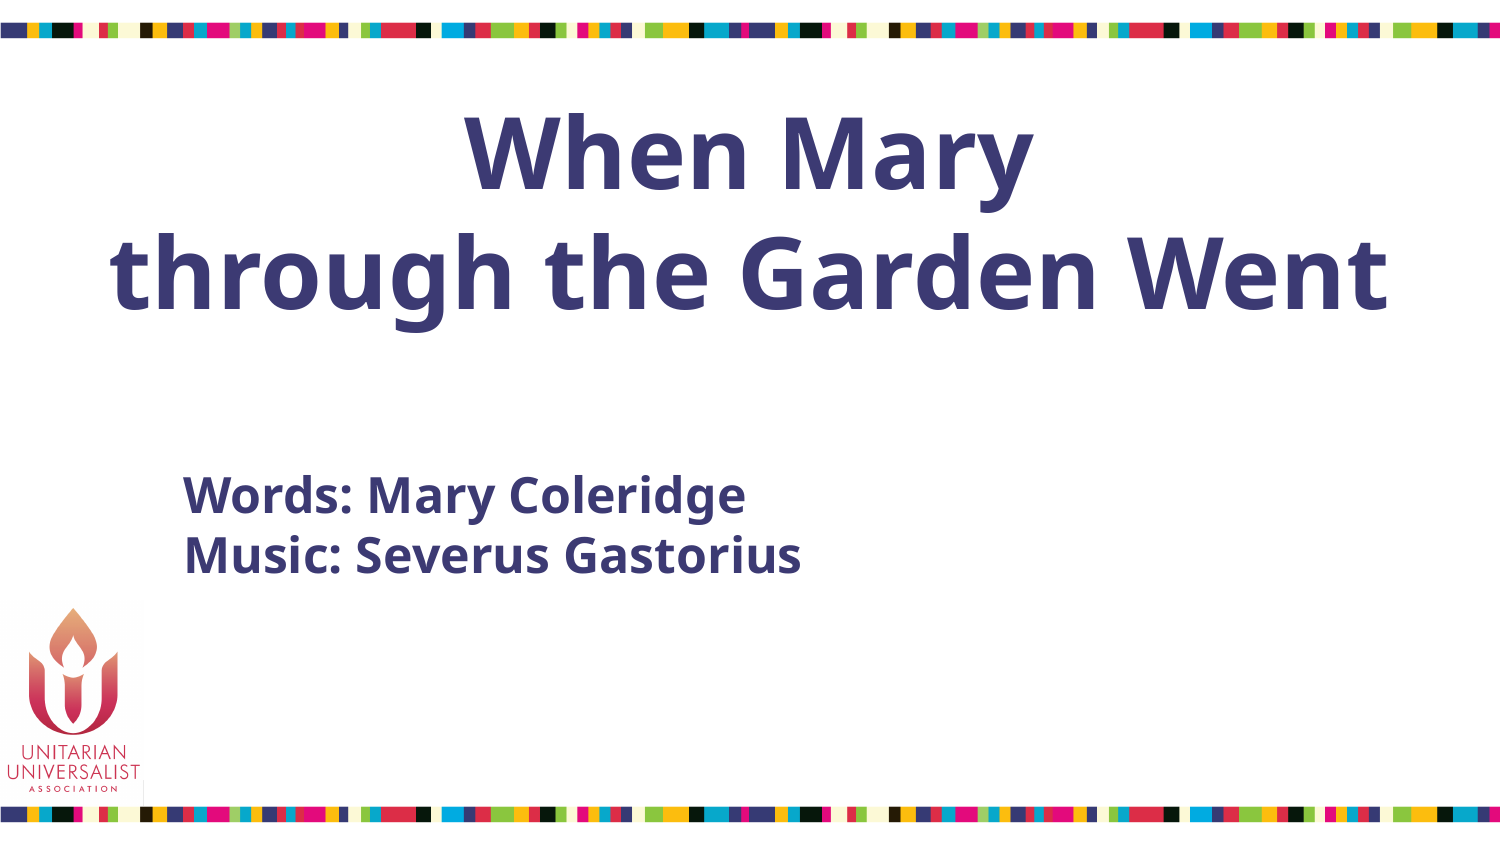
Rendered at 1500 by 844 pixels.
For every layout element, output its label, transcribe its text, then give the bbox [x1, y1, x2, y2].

picture [0, 600, 1500, 824]
picture [0, 22, 1500, 40]
text_box Words: Mary Coleridge Music: Severus Gastorius [168, 448, 1495, 659]
text_box When Mary through the Garden Went [74, 75, 1426, 345]
